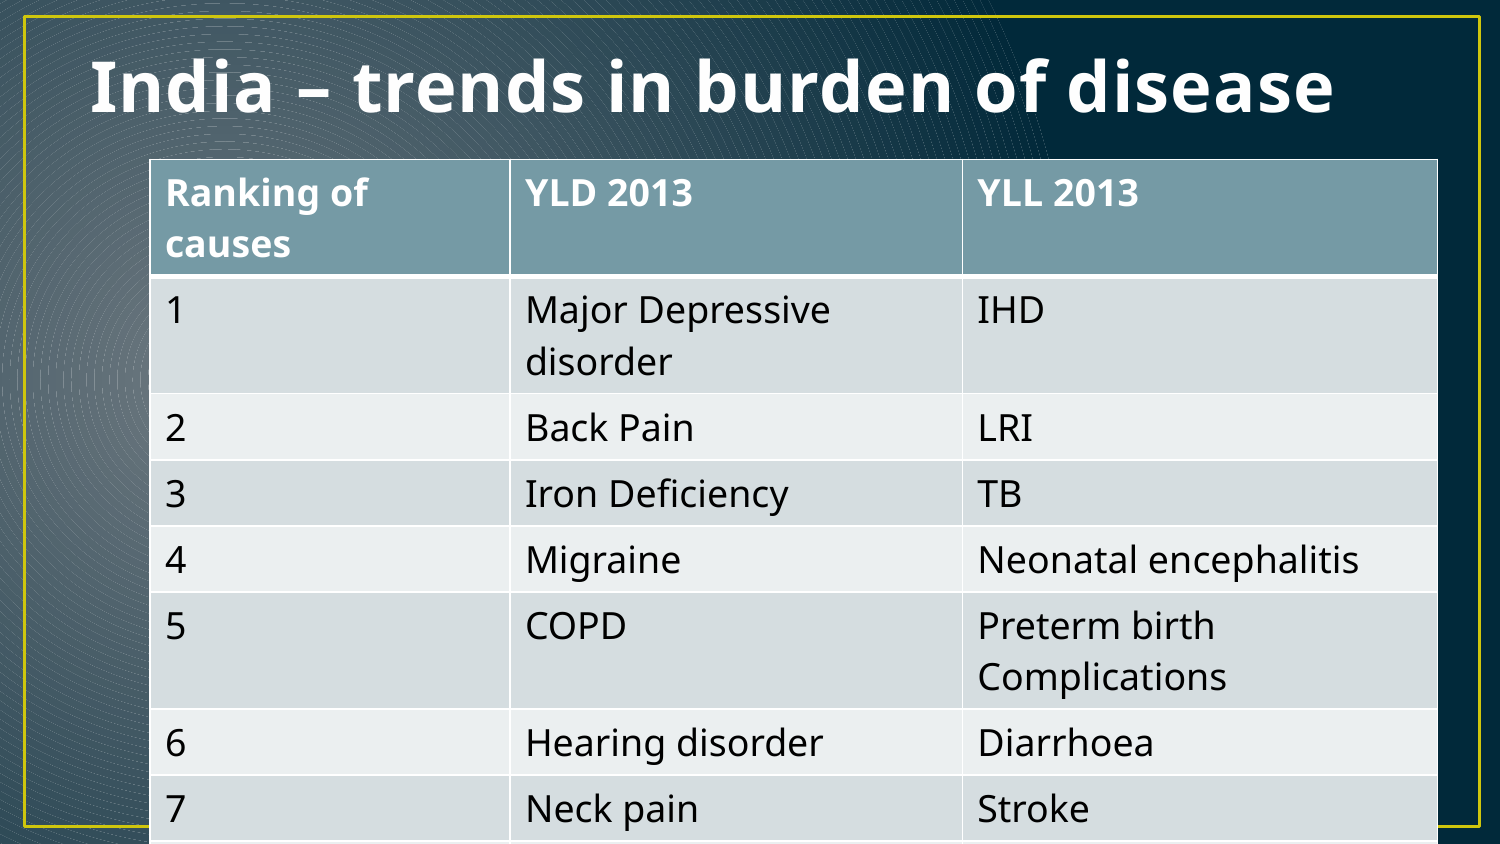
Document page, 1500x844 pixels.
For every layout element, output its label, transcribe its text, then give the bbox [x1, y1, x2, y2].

table_cell 7 [151, 776, 509, 840]
table_cell Iron Deficiency [511, 461, 962, 525]
table_cell TB [963, 461, 1437, 525]
table_cell COPD [511, 593, 962, 708]
table_cell Neonatal encephalitis [963, 527, 1437, 591]
table_cell IHD [963, 279, 1437, 393]
title India – trends in burden of disease [75, 33, 1425, 135]
table_cell Preterm birth Complications [963, 593, 1437, 708]
table_cell 4 [151, 527, 509, 591]
table_cell 6 [151, 710, 509, 774]
table_cell LRI [963, 394, 1437, 459]
table_cell Migraine [511, 527, 962, 591]
table_cell 2 [151, 394, 509, 459]
table_cell 5 [151, 593, 509, 708]
table_cell Stroke [963, 776, 1437, 840]
table_cell 1 [151, 279, 509, 393]
table_cell 3 [151, 461, 509, 525]
table_cell Neck pain [511, 776, 962, 840]
table_header YLL 2013 [963, 160, 1437, 274]
table_cell Back Pain [511, 394, 962, 459]
table_cell Hearing disorder [511, 710, 962, 774]
table_cell Major Depressive disorder [511, 279, 962, 393]
table_header Ranking of causes [151, 160, 509, 274]
table_header YLD 2013 [511, 160, 962, 274]
table_cell Diarrhoea [963, 710, 1437, 774]
